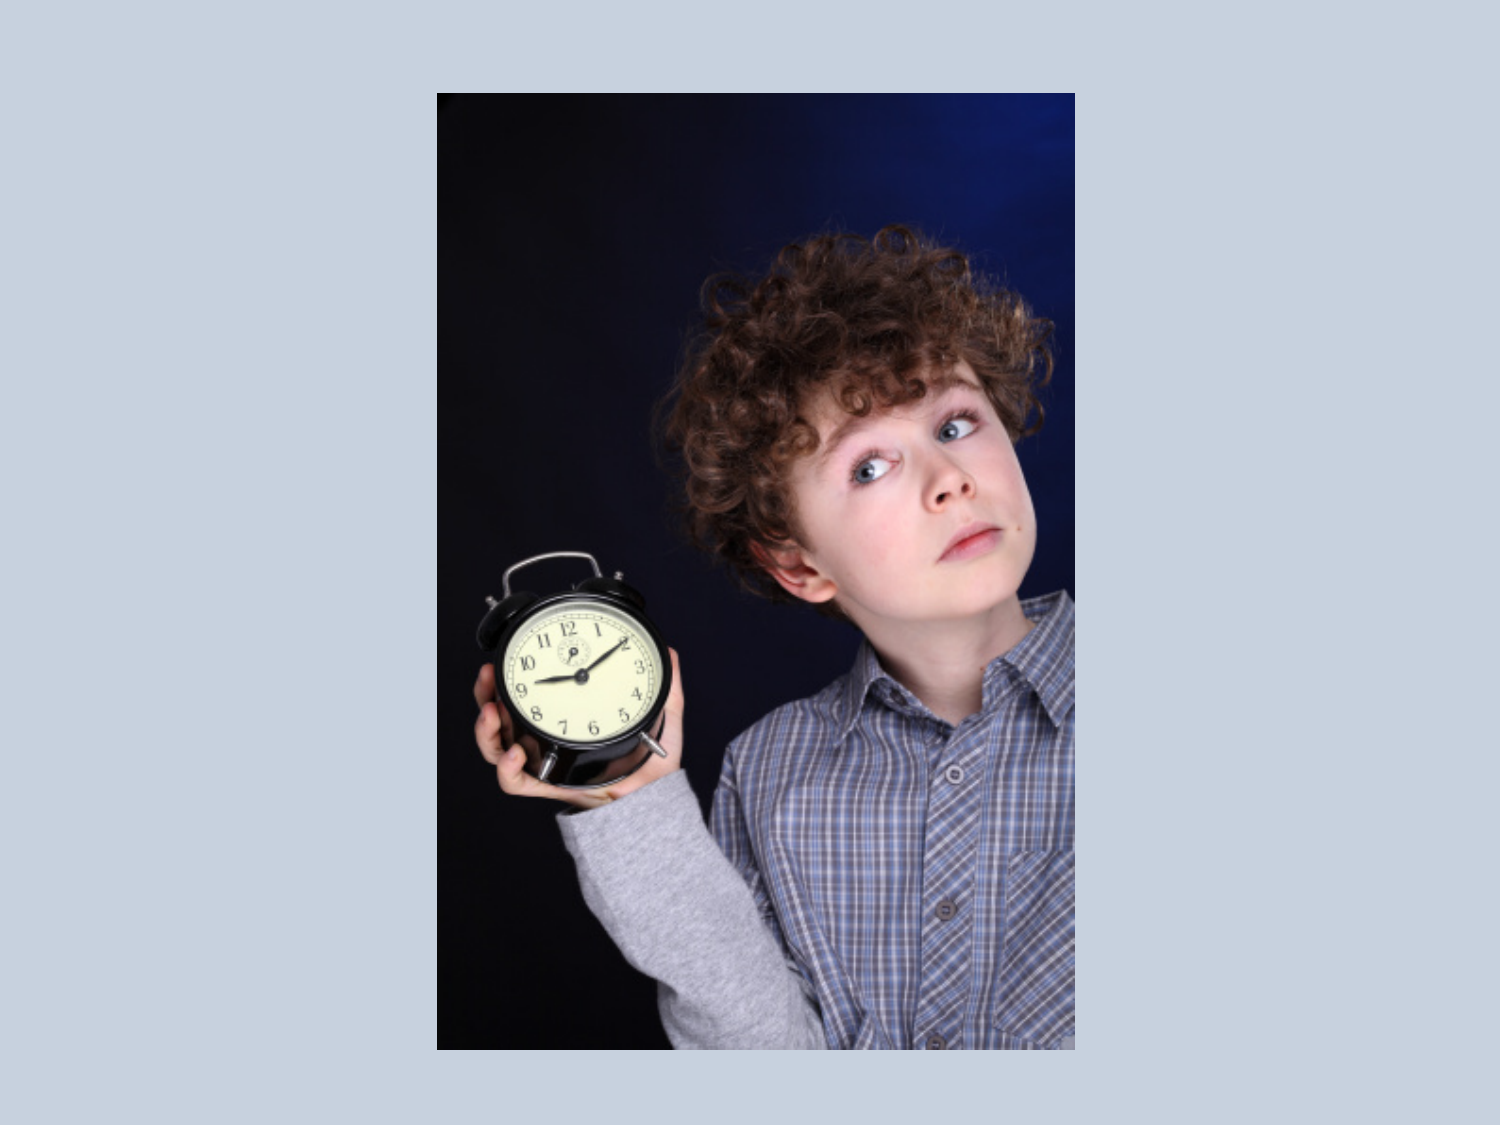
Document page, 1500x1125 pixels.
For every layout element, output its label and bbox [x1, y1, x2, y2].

picture [437, 93, 1076, 1051]
